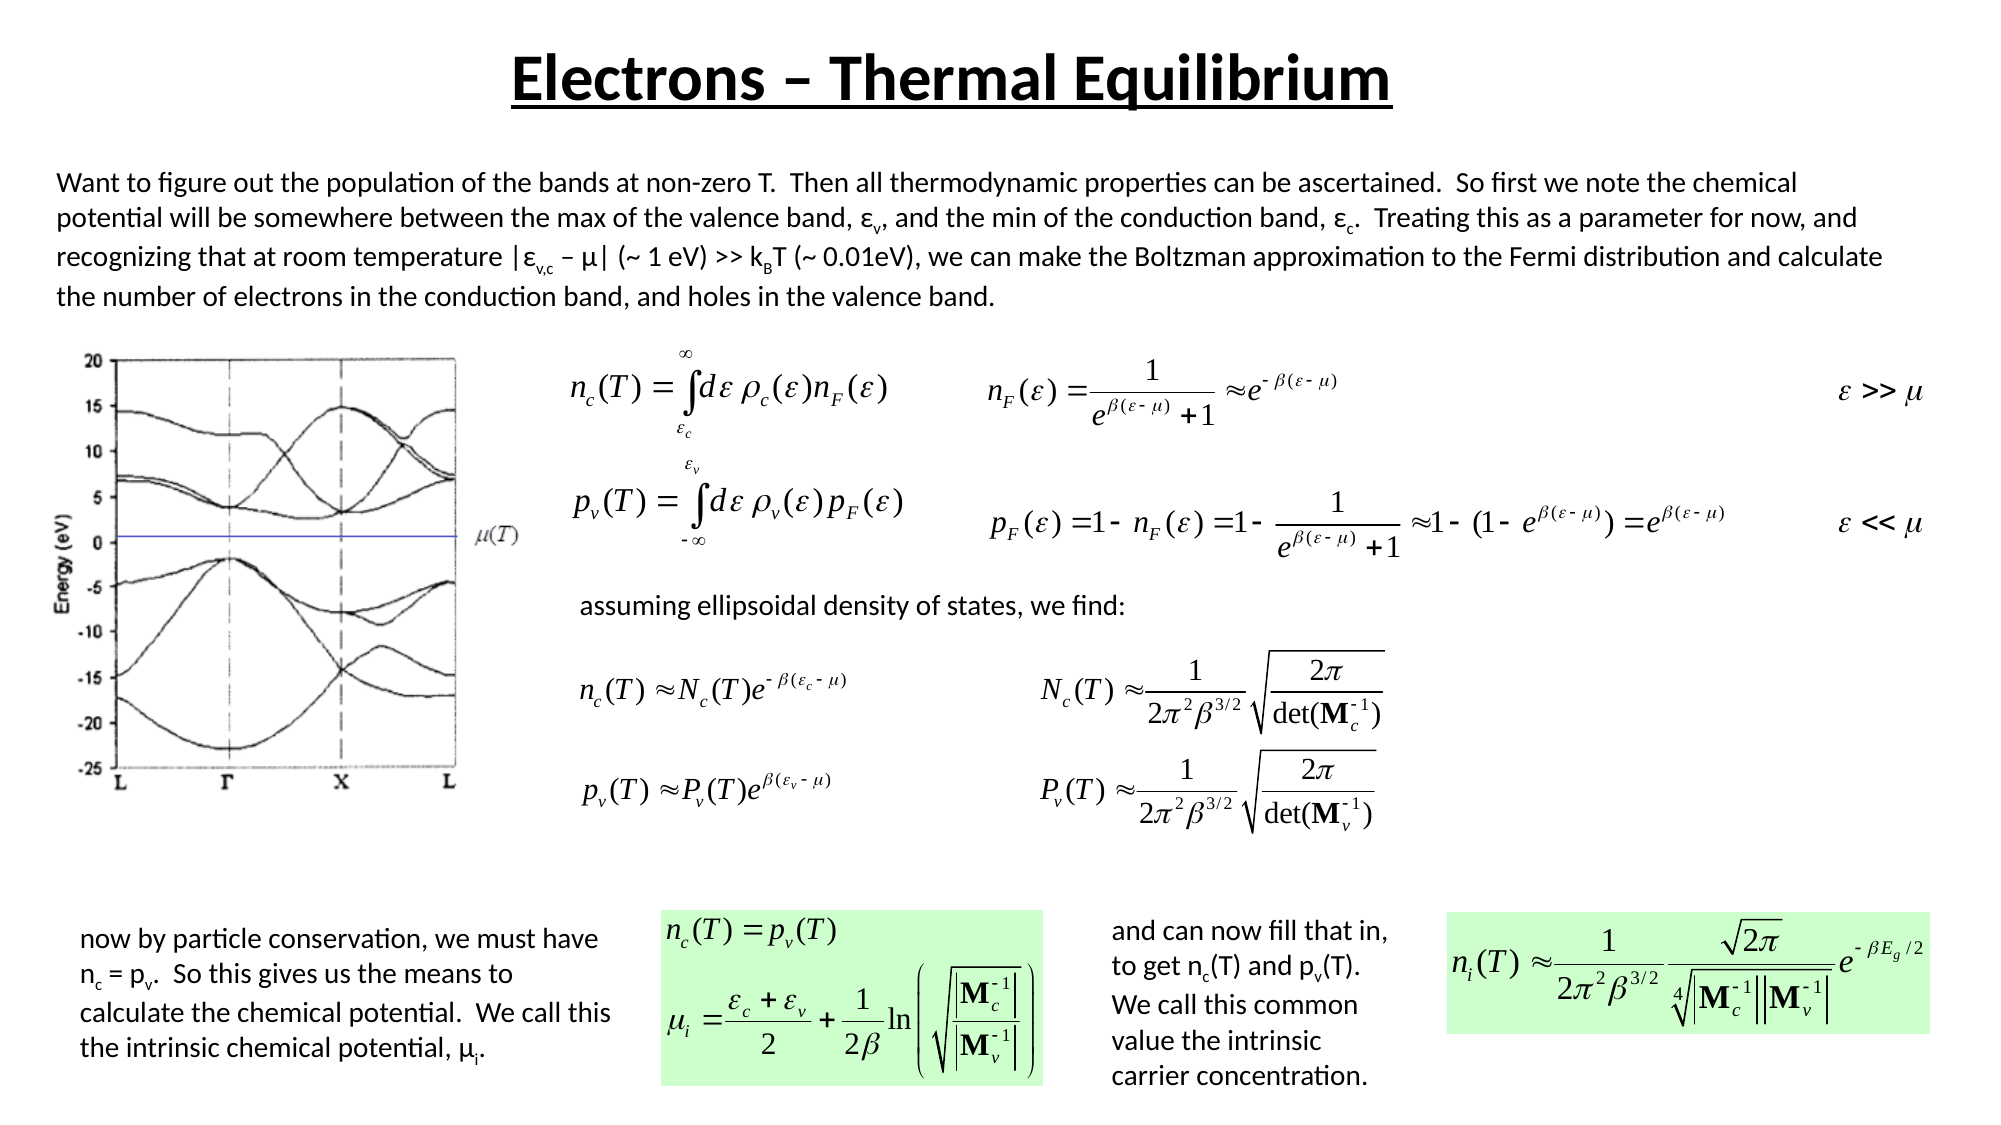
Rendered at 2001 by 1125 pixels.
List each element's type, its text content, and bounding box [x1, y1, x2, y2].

text_box now by particle conservation, we must have nc = pv. So this gives us the means to calculate the chemical potential. We call this the intrinsic chemical potential, μi. [64, 911, 634, 1076]
text_box and can now fill that in, to get nc(T) and pv(T). We call this common value the intrinsic carrier concentration. [1096, 903, 1419, 1099]
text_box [564, 337, 909, 554]
title Electrons – Thermal Equilibrium [496, 15, 1419, 143]
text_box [661, 909, 1044, 1086]
text_box Want to figure out the population of the bands at non-zero T. Then all thermodynamic properties can be ascertained. So first we note the chemical potential will be somewhere between the max of the valence band, εv, and the min of the conduction band, εc. Treating this as a parameter for now, and recognizing that at room temperature |εv,c – μ| (~ 1 eV) >> kBT (~ 0.01eV), we can make the Boltzman approximation to the Fermi distribution and calculate the number of electrons in the conduction band, and holes in the valence band. [41, 155, 1924, 320]
text_box assuming ellipsoidal density of states, we find: [564, 578, 1204, 629]
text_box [982, 350, 1930, 565]
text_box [1446, 911, 1930, 1034]
picture [41, 334, 536, 819]
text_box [574, 642, 1391, 842]
